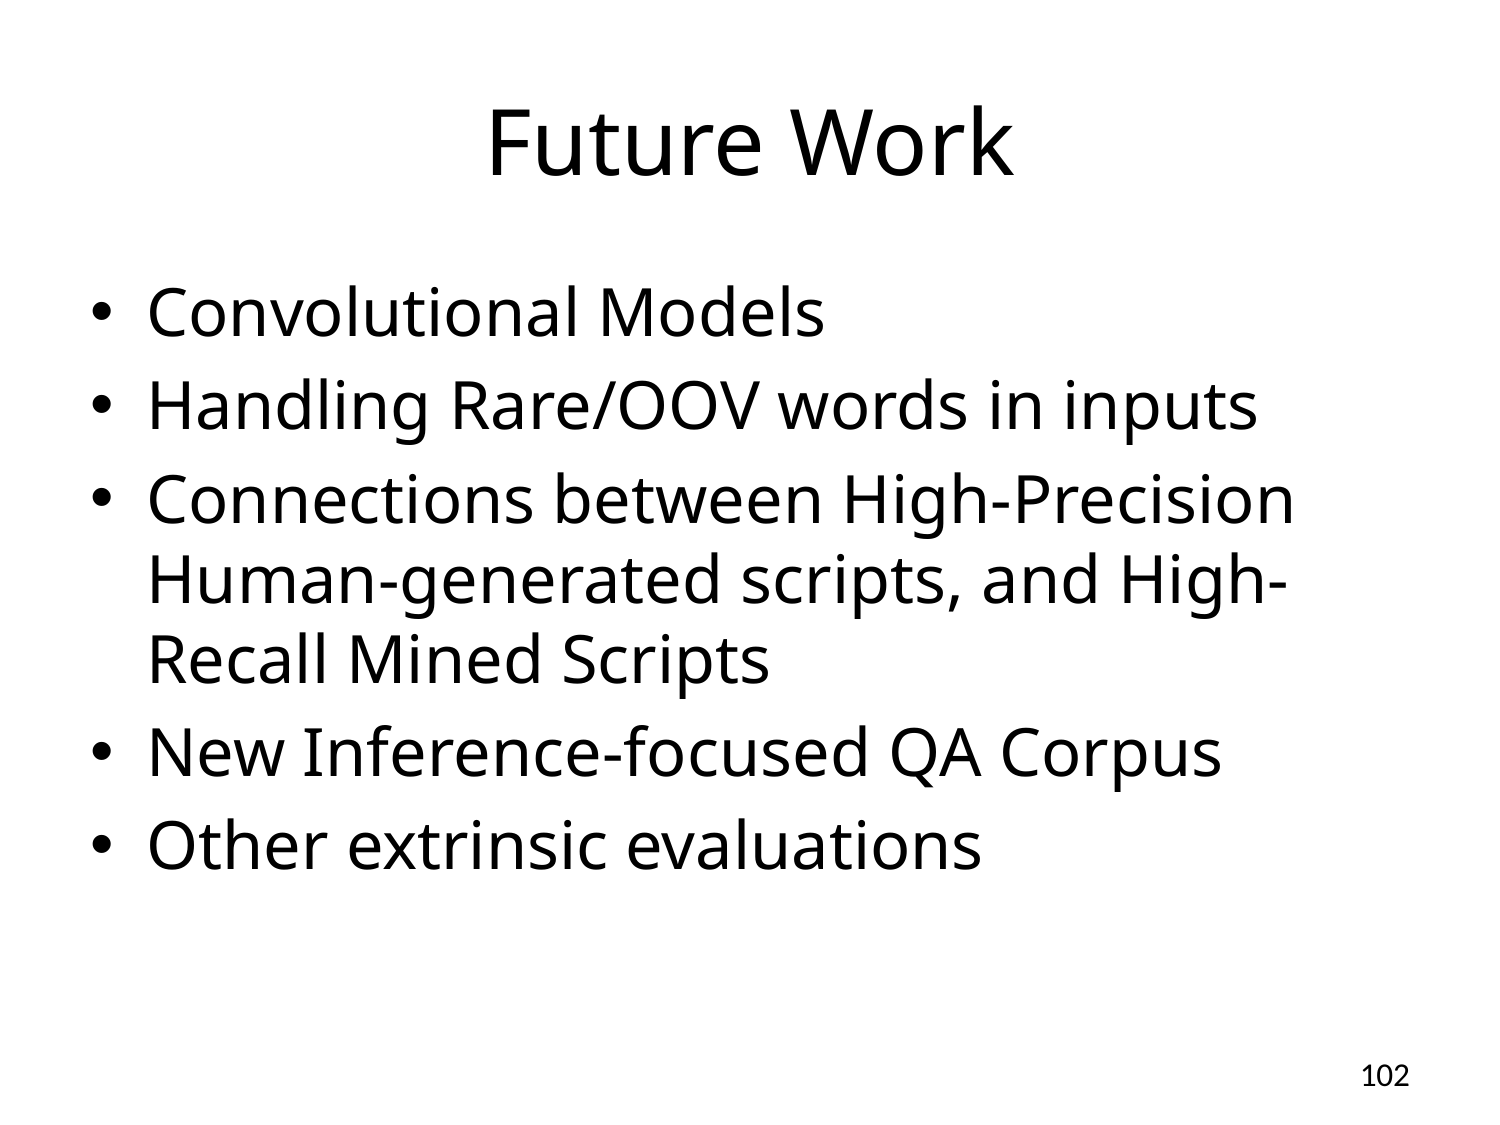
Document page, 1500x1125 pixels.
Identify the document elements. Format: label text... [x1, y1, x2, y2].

title Future Work [75, 45, 1425, 233]
list Convolutional Models Handling Rare/OOV words in inputs Connections between High-Precision Human-generated scripts, and High-Recall Mined Scripts New Inference-focused QA Corpus Other extrinsic evaluations [75, 262, 1425, 1005]
slide_number 102 [1074, 1042, 1425, 1103]
